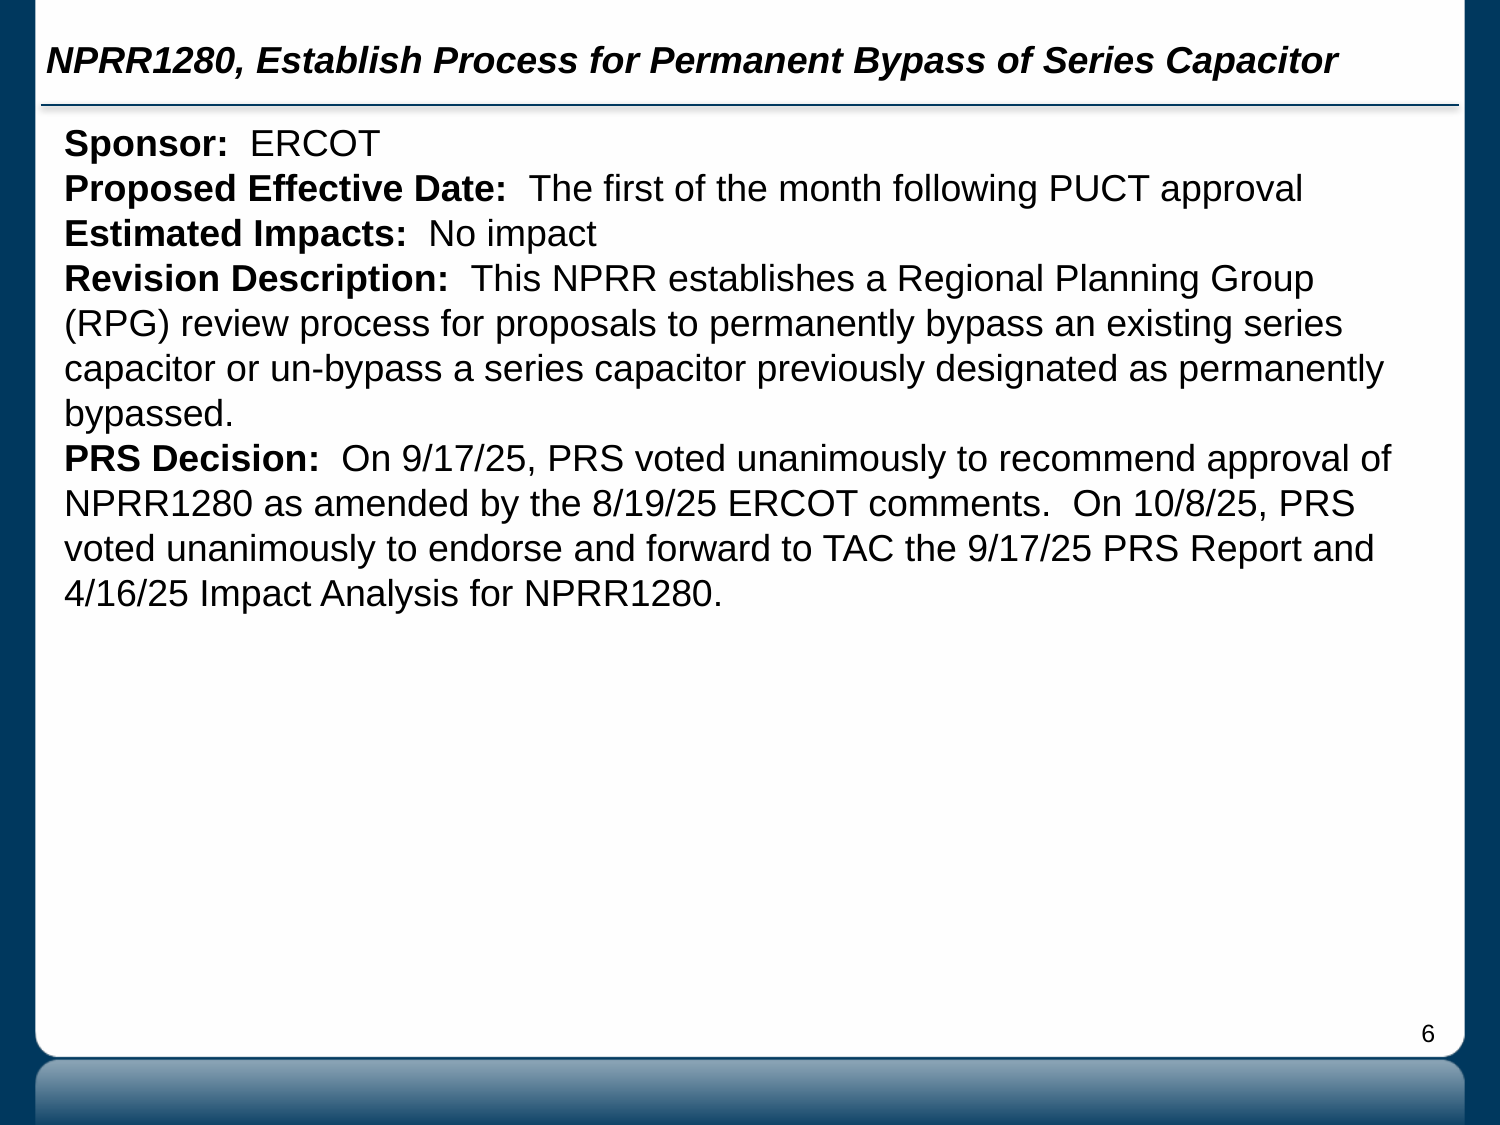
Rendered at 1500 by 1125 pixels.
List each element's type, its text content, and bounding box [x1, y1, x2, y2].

picture [35, 0, 1465, 1125]
text_box Sponsor: ERCOT Proposed Effective Date: The first of the month following PUCT approval Estimated Impacts: No impact Revision Description: This NPRR establishes a Regional Planning Group (RPG) review process for proposals to permanently bypass an existing series capacitor or un-bypass a series capacitor previously designated as permanently bypassed. PRS Decision: On 9/17/25, PRS voted unanimously to recommend approval of NPRR1280 as amended by the 8/19/25 ERCOT comments. On 10/8/25, PRS voted unanimously to endorse and forward to TAC the 9/17/25 PRS Report and 4/16/25 Impact Analysis for NPRR1280. [49, 111, 1435, 621]
title NPRR1280, Establish Process for Permanent Bypass of Series Capacitor [31, 20, 1464, 97]
